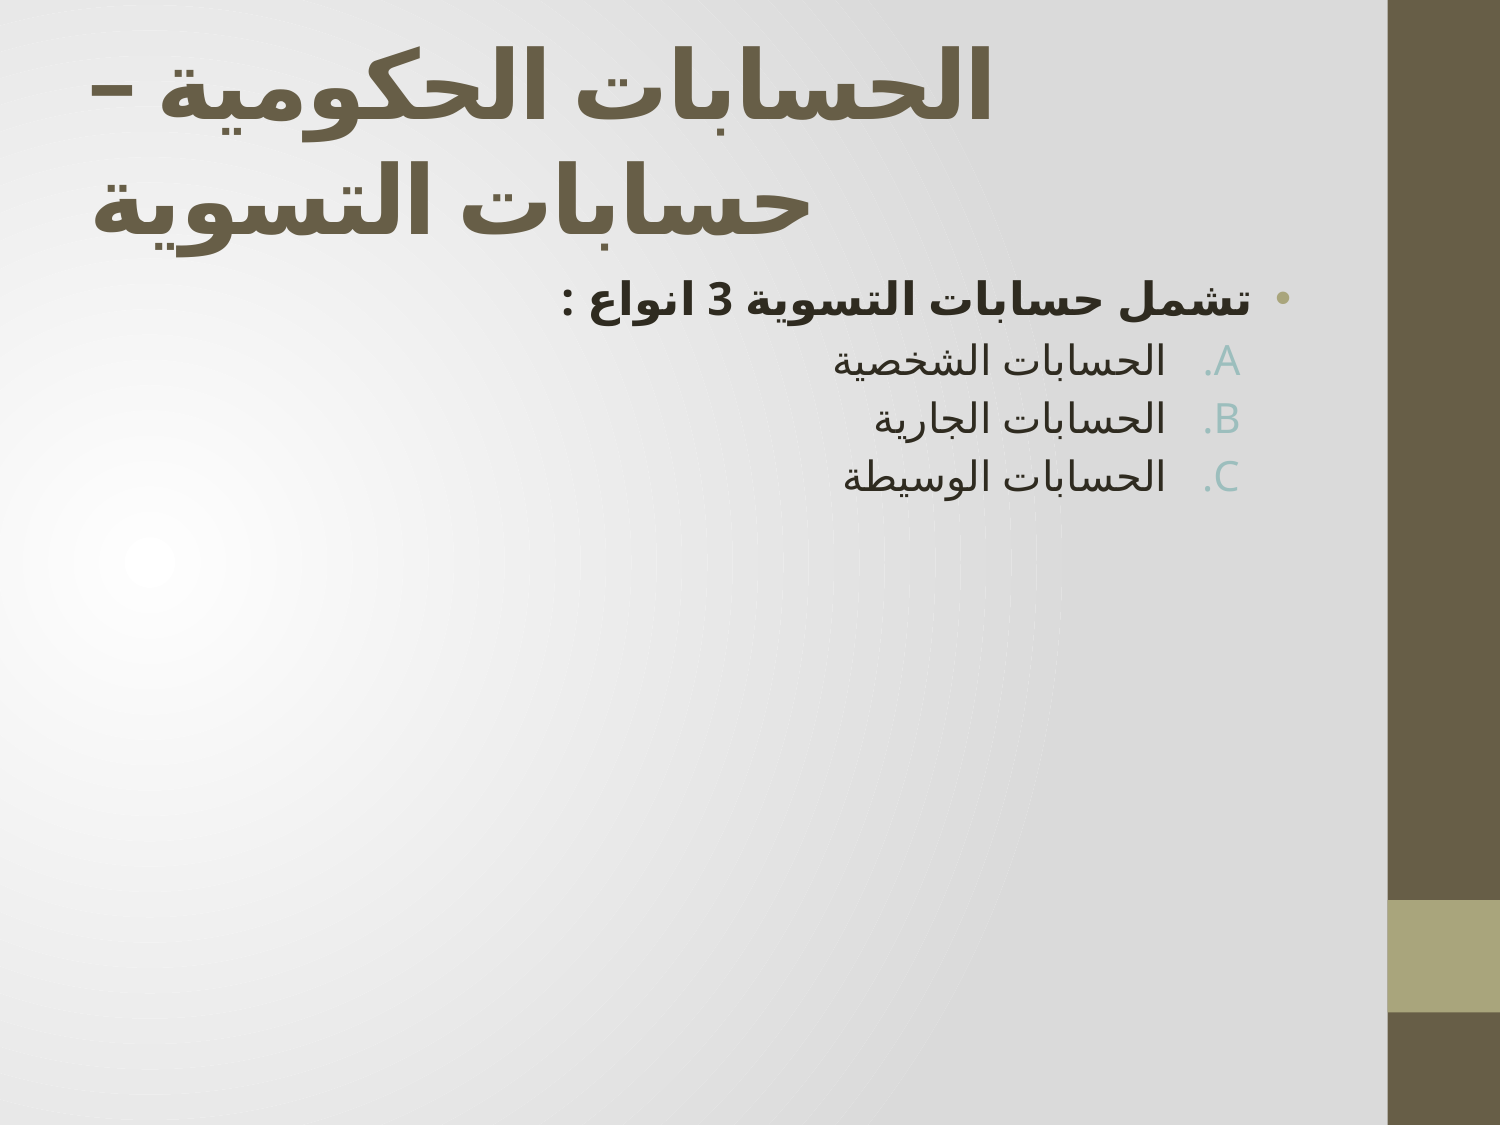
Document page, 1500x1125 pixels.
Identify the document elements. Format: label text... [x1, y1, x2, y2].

list تشمل حسابات التسوية 3 انواع : الحسابات الشخصية الحسابات الجارية الحسابات الوسيطة [75, 262, 1325, 1050]
title الحسابات الحكومية – حسابات التسوية [75, 45, 1325, 233]
